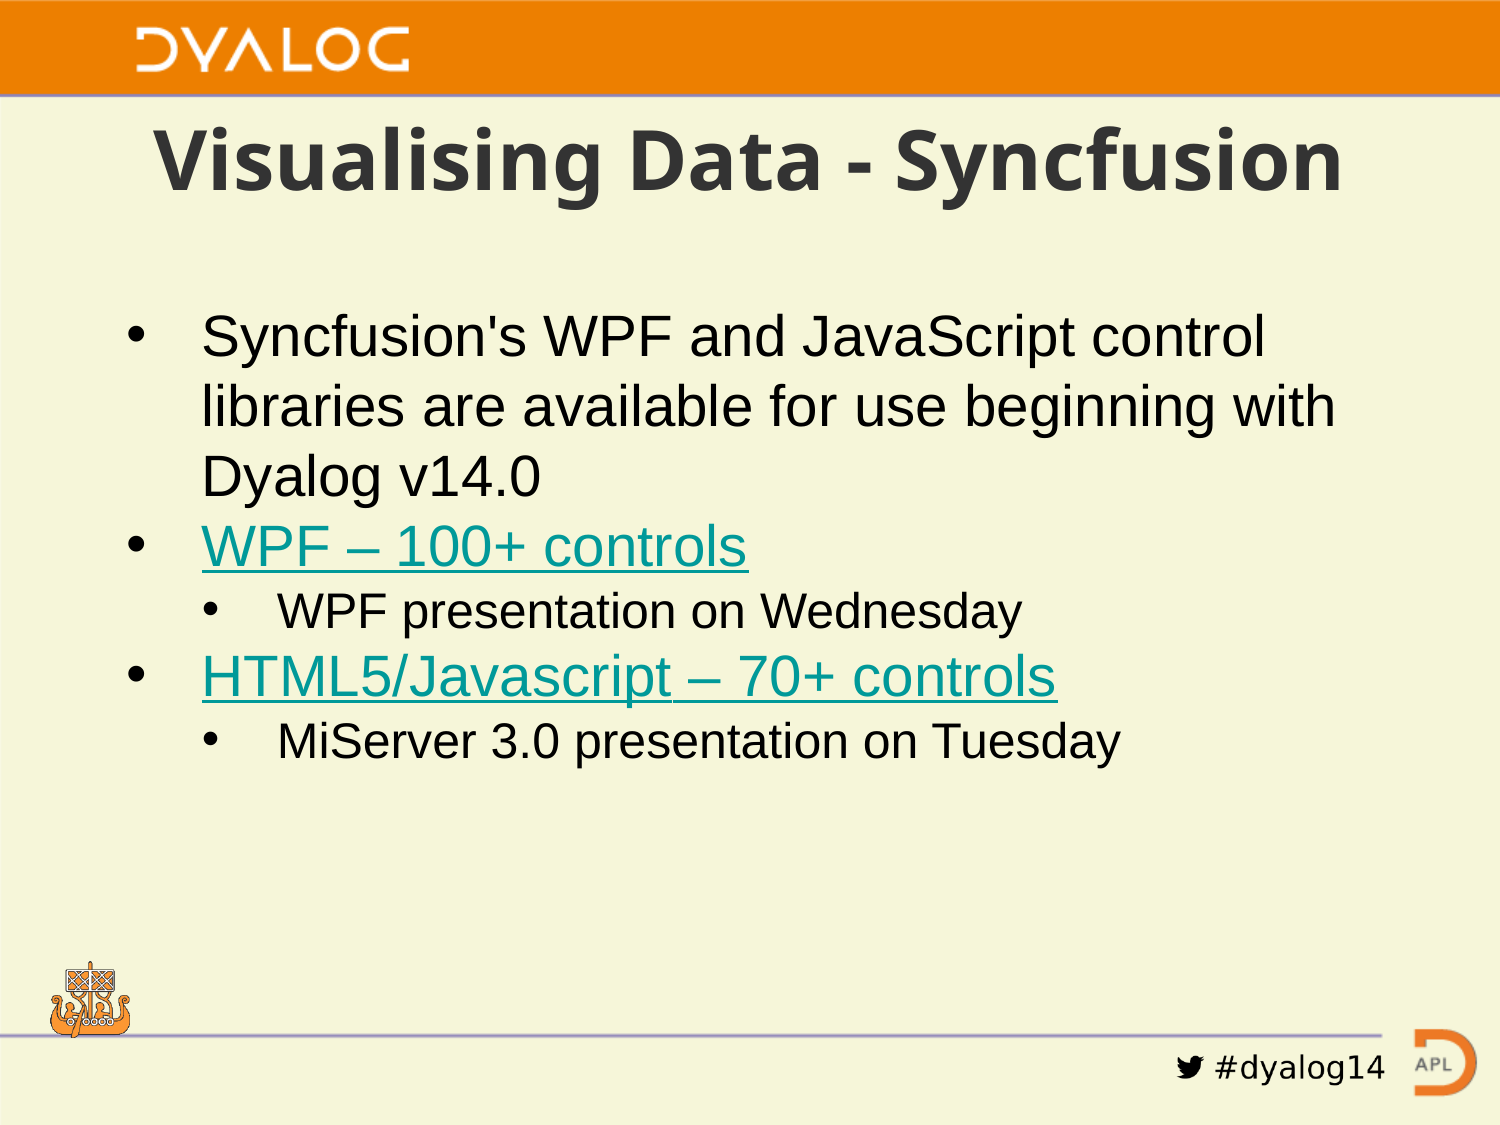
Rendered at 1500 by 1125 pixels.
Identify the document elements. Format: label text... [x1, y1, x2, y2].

subtitle Syncfusion's WPF and JavaScript control libraries are available for use beginning with Dyalog v14.0 WPF – 100+ controls WPF presentation on Wednesday HTML5/Javascript – 70+ controls MiServer 3.0 presentation on Tuesday [112, 291, 1388, 1000]
picture [0, 0, 1500, 1125]
title Visualising Data - Syncfusion [112, 99, 1388, 268]
